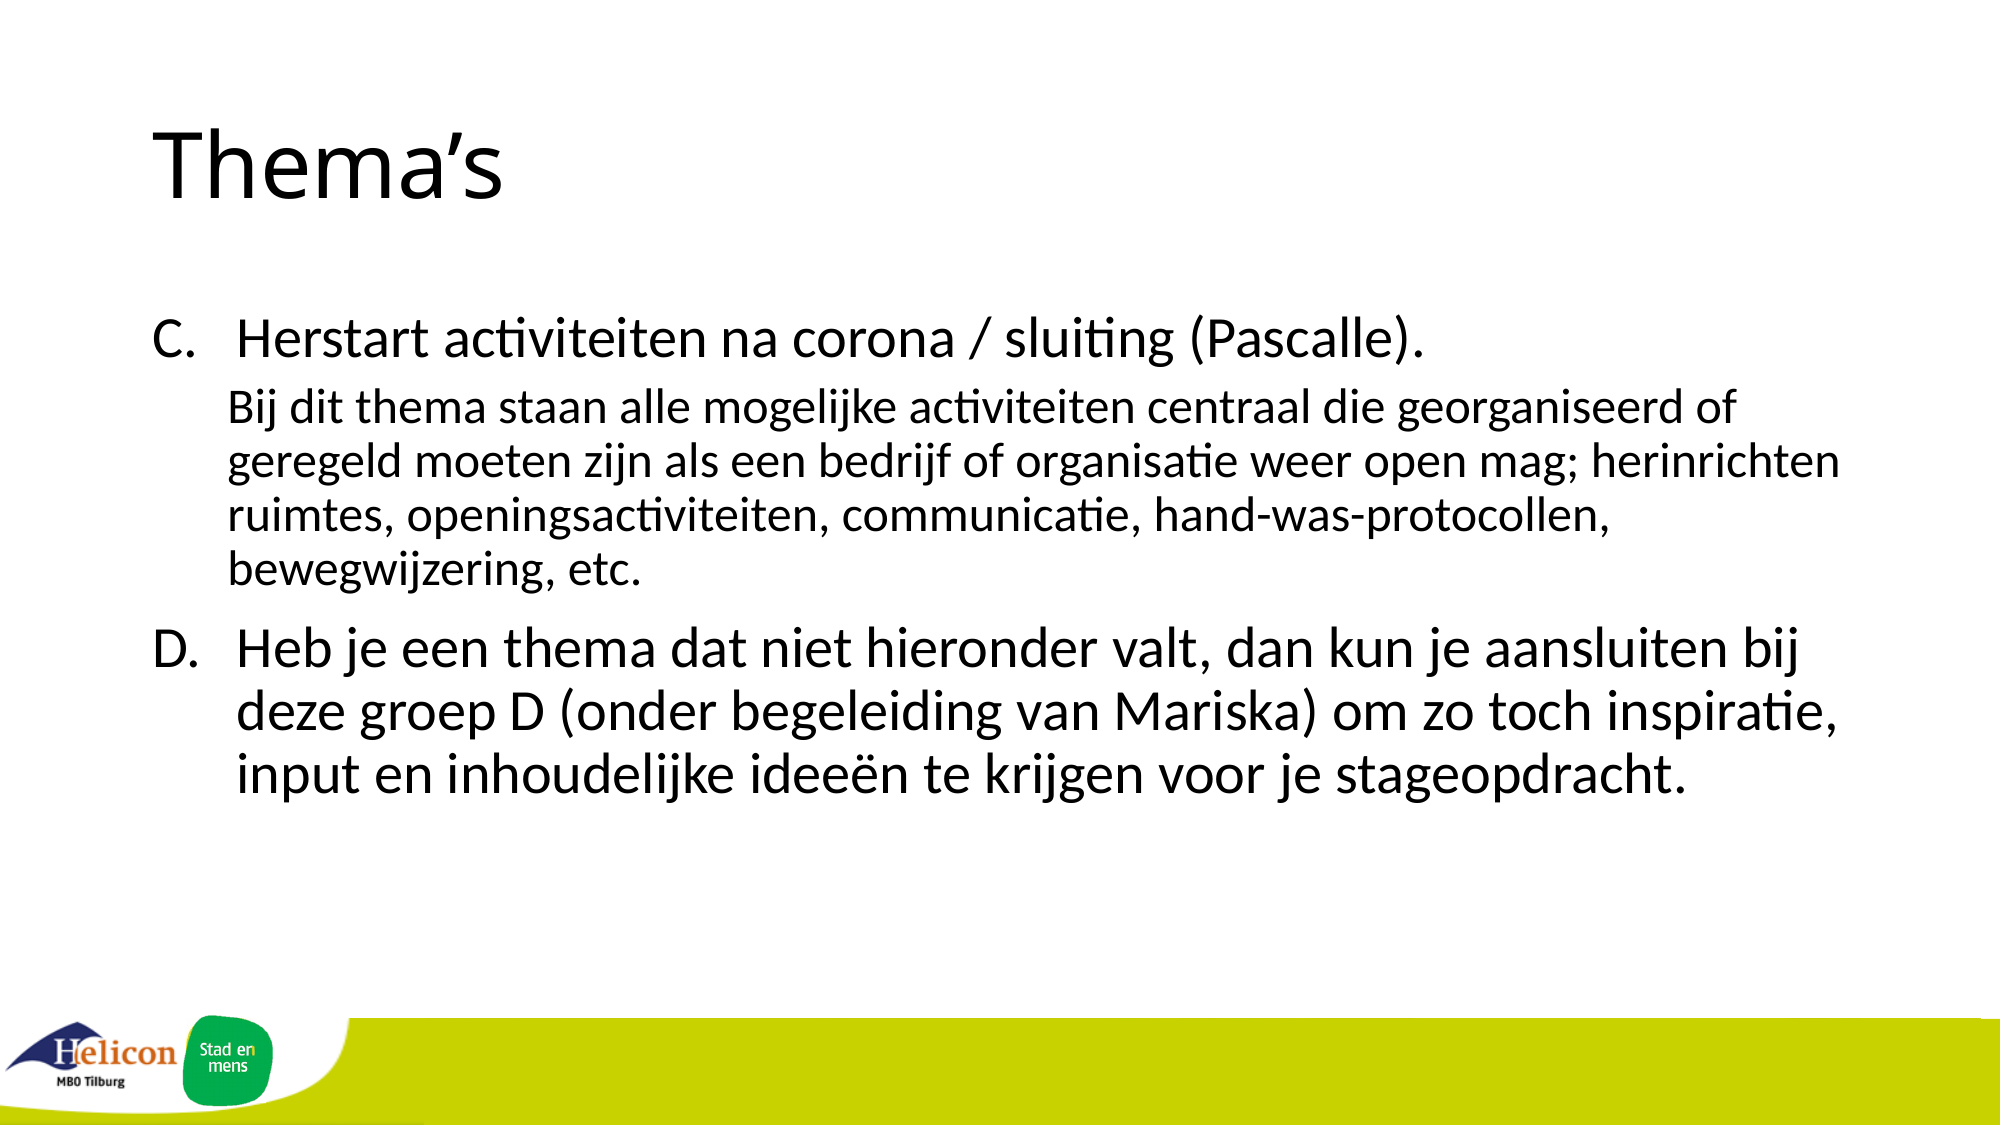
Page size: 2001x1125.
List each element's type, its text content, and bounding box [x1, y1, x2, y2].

picture [0, 1014, 424, 1125]
list Herstart activiteiten na corona / sluiting (Pascalle). Bij dit thema staan alle mogelijke activiteiten centraal die georganiseerd of geregeld moeten zijn als een bedrijf of organisatie weer open mag; herinrichten ruimtes, openingsactiviteiten, communicatie, hand-was-protocollen, bewegwijzering, etc. Heb je een thema dat niet hieronder valt, dan kun je aansluiten bij deze groep D (onder begeleiding van Mariska) om zo toch inspiratie, input en inhoudelijke ideeën te krijgen voor je stageopdracht. [137, 299, 1863, 1014]
title Thema’s [137, 59, 1863, 278]
